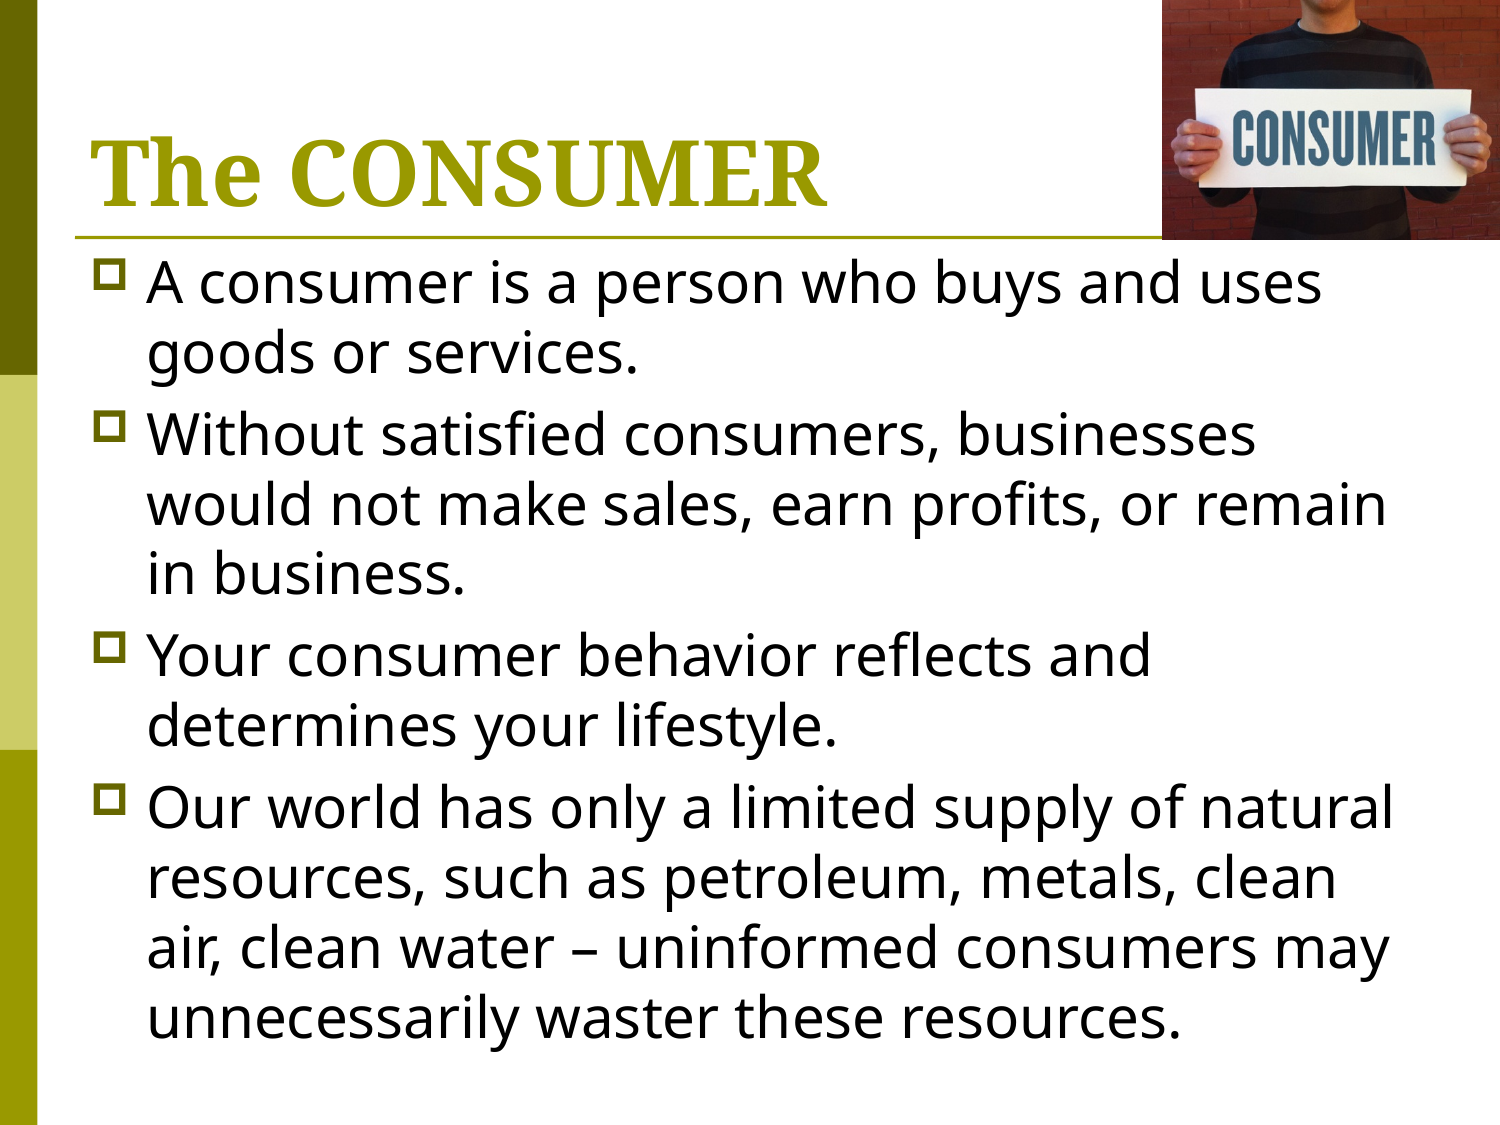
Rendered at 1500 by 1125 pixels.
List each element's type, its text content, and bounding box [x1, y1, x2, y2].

list A consumer is a person who buys and uses goods or services. Without satisfied consumers, businesses would not make sales, earn profits, or remain in business. Your consumer behavior reflects and determines your lifestyle. Our world has only a limited supply of natural resources, such as petroleum, metals, clean air, clean water – uninformed consumers may unnecessarily waster these resources. [74, 237, 1426, 981]
title The CONSUMER [74, 45, 1157, 233]
picture [1162, 0, 1500, 241]
